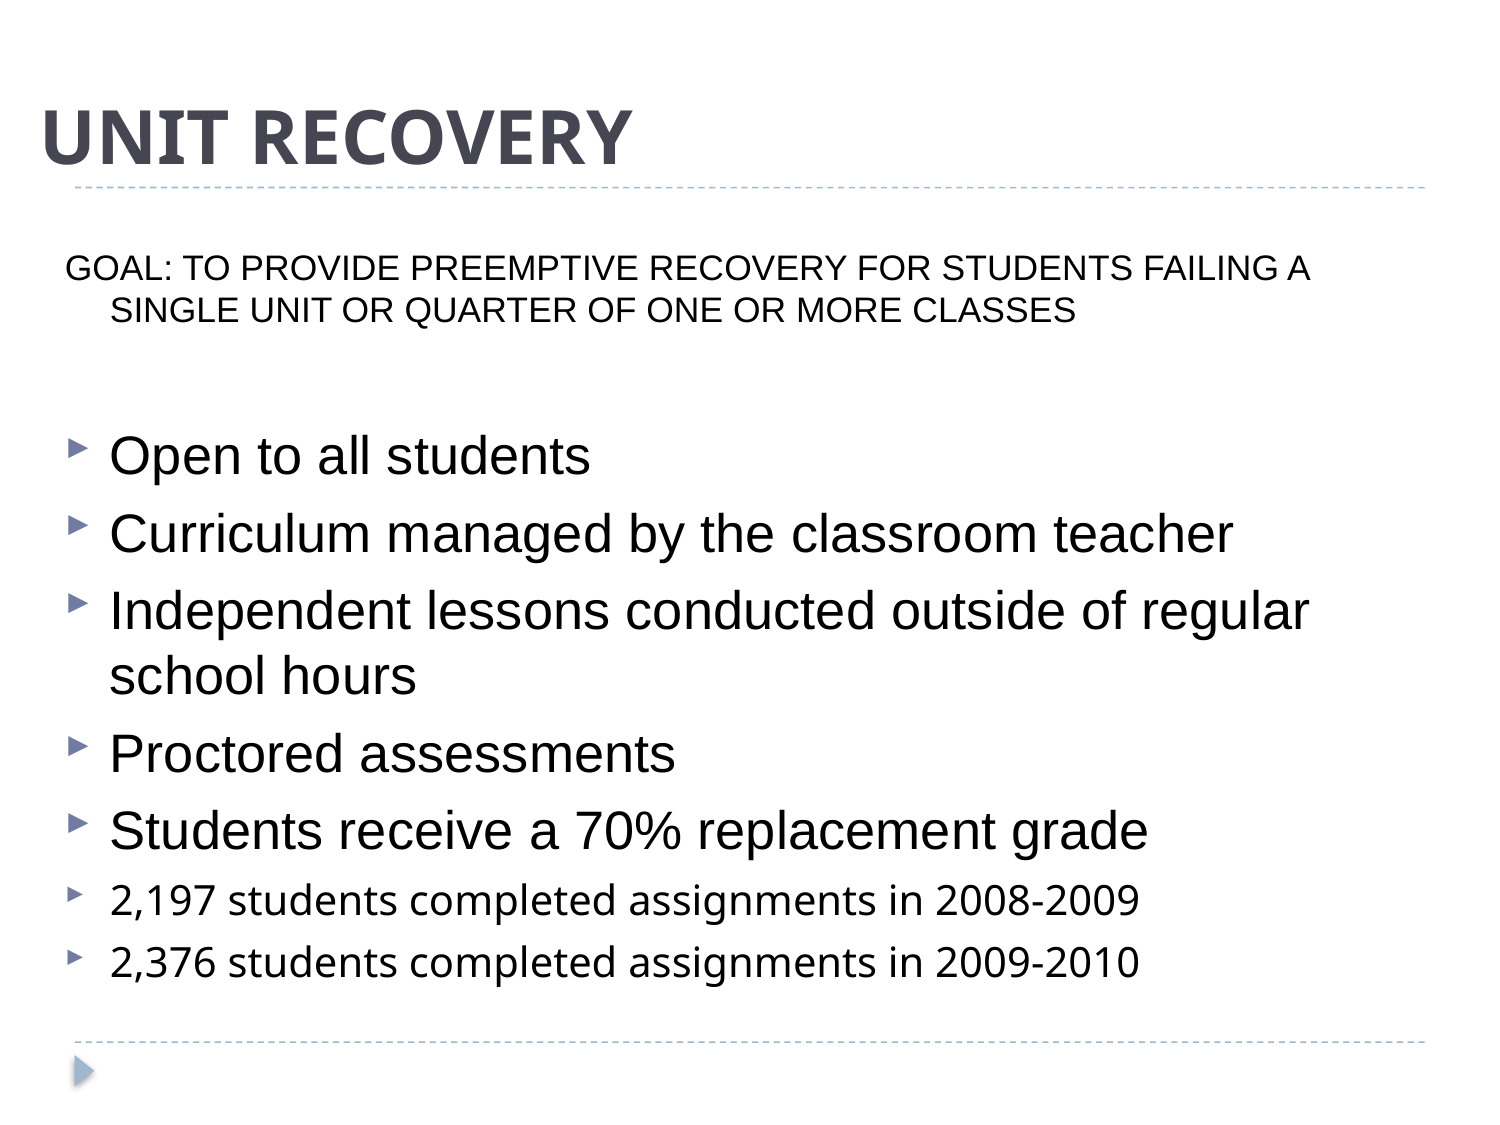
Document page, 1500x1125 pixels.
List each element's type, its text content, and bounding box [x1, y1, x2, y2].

list Goal: To provide preemptive recovery for students failing a single unit or quarter of one or more classes Open to all students Curriculum managed by the classroom teacher Independent lessons conducted outside of regular school hours Proctored assessments Students receive a 70% replacement grade 2,197 students completed assignments in 2008-2009 2,376 students completed assignments in 2009-2010 [50, 237, 1400, 1025]
title Unit Recovery [24, 0, 1463, 188]
